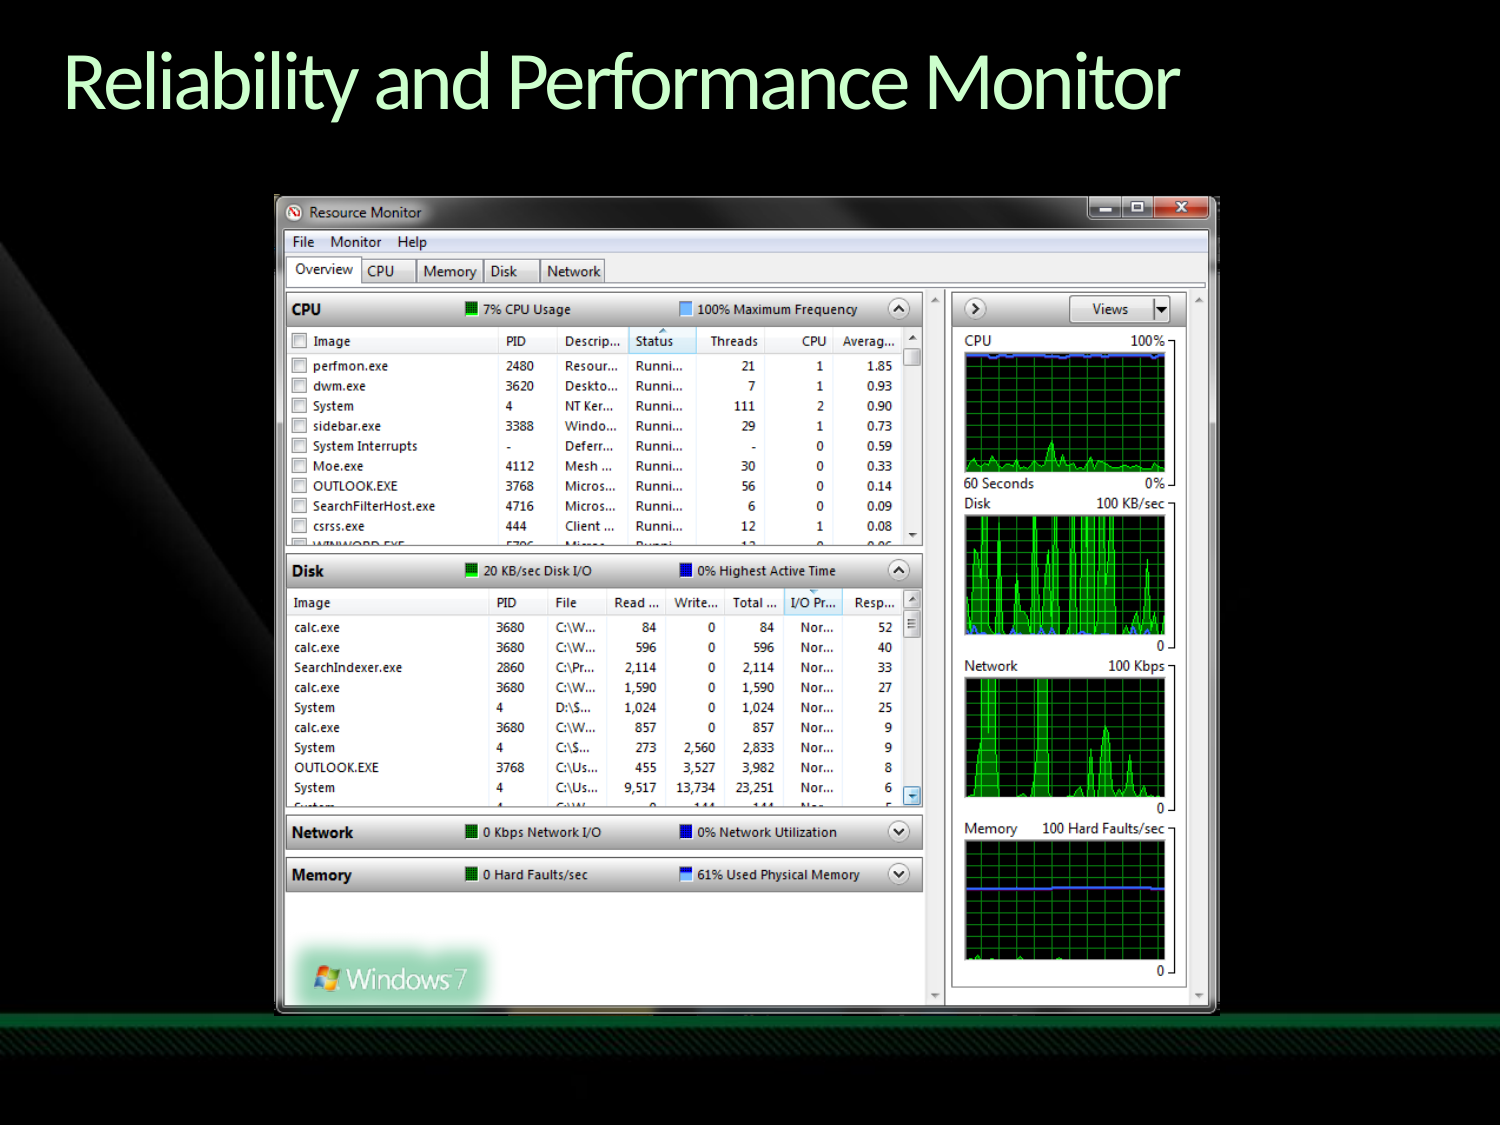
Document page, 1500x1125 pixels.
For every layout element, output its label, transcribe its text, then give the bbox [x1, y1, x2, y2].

title Reliability and Performance Monitor [62, 37, 1438, 129]
picture [0, 0, 1500, 1125]
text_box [274, 194, 1220, 1016]
